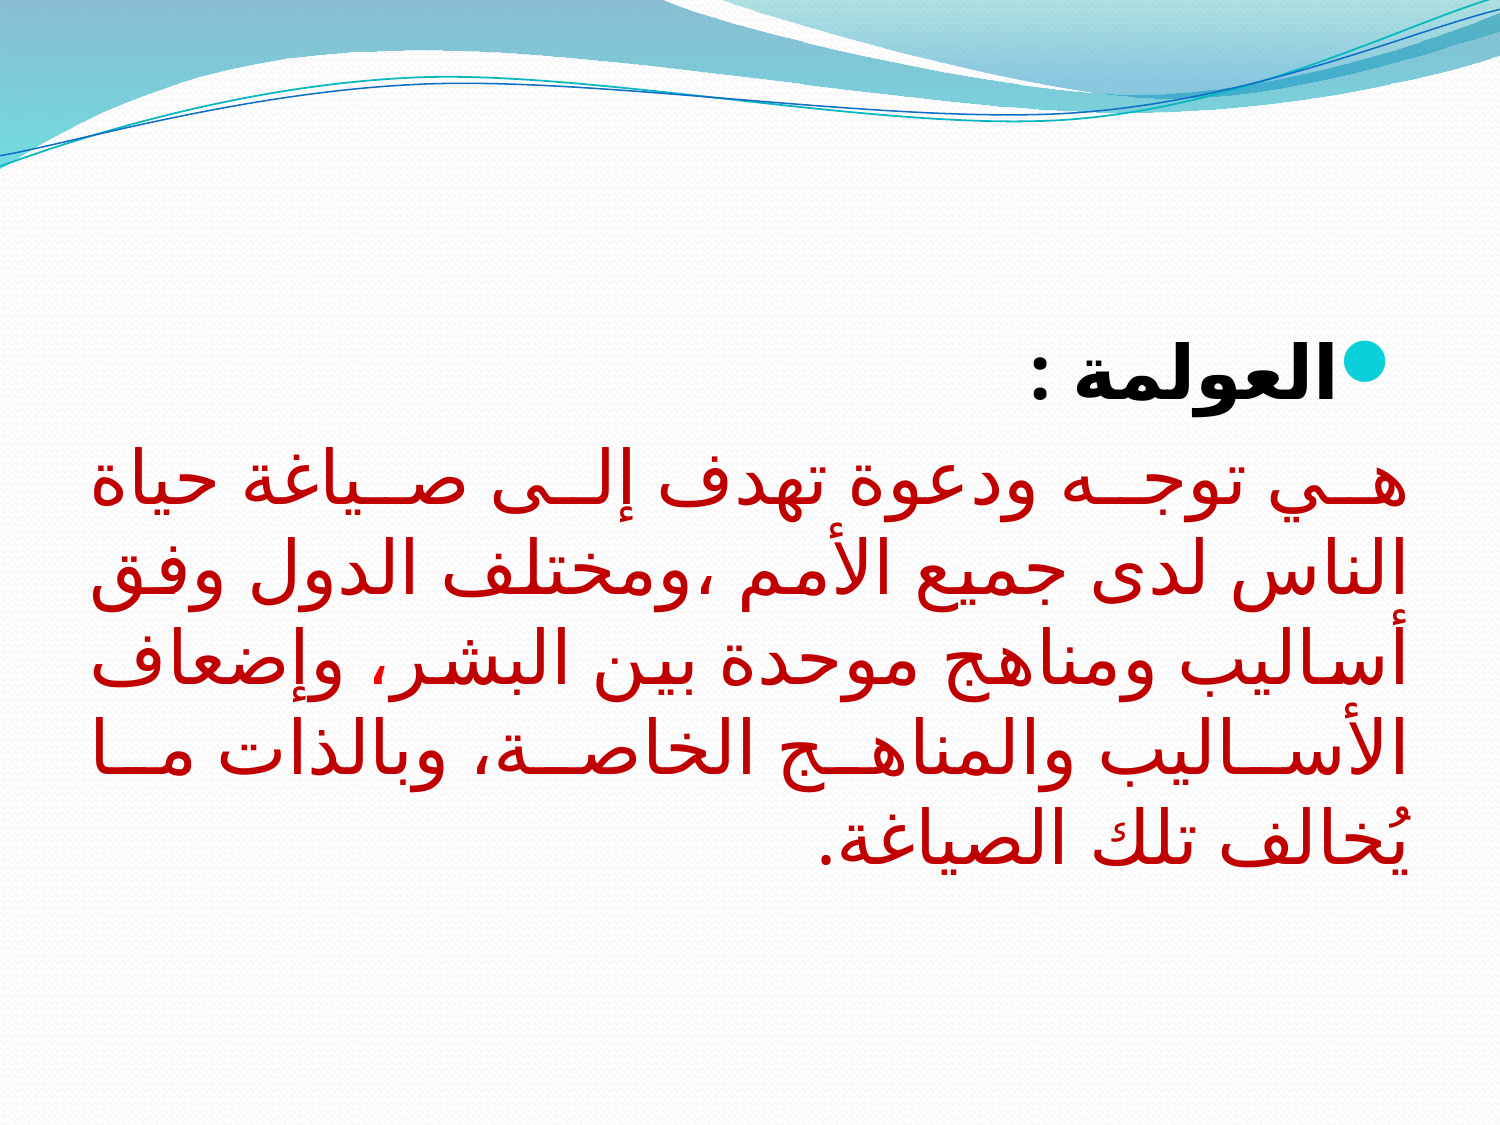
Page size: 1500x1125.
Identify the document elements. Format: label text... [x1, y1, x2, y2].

list العولمة : هي توجه ودعوة تهدف إلى صياغة حياة الناس لدى جميع الأمم ،ومختلف الدول وفق أساليب ومناهج موحدة بين البشر، وإضعاف الأساليب والمناهج الخاصة، وبالذات ما يُخالف تلك الصياغة. [75, 317, 1425, 1038]
